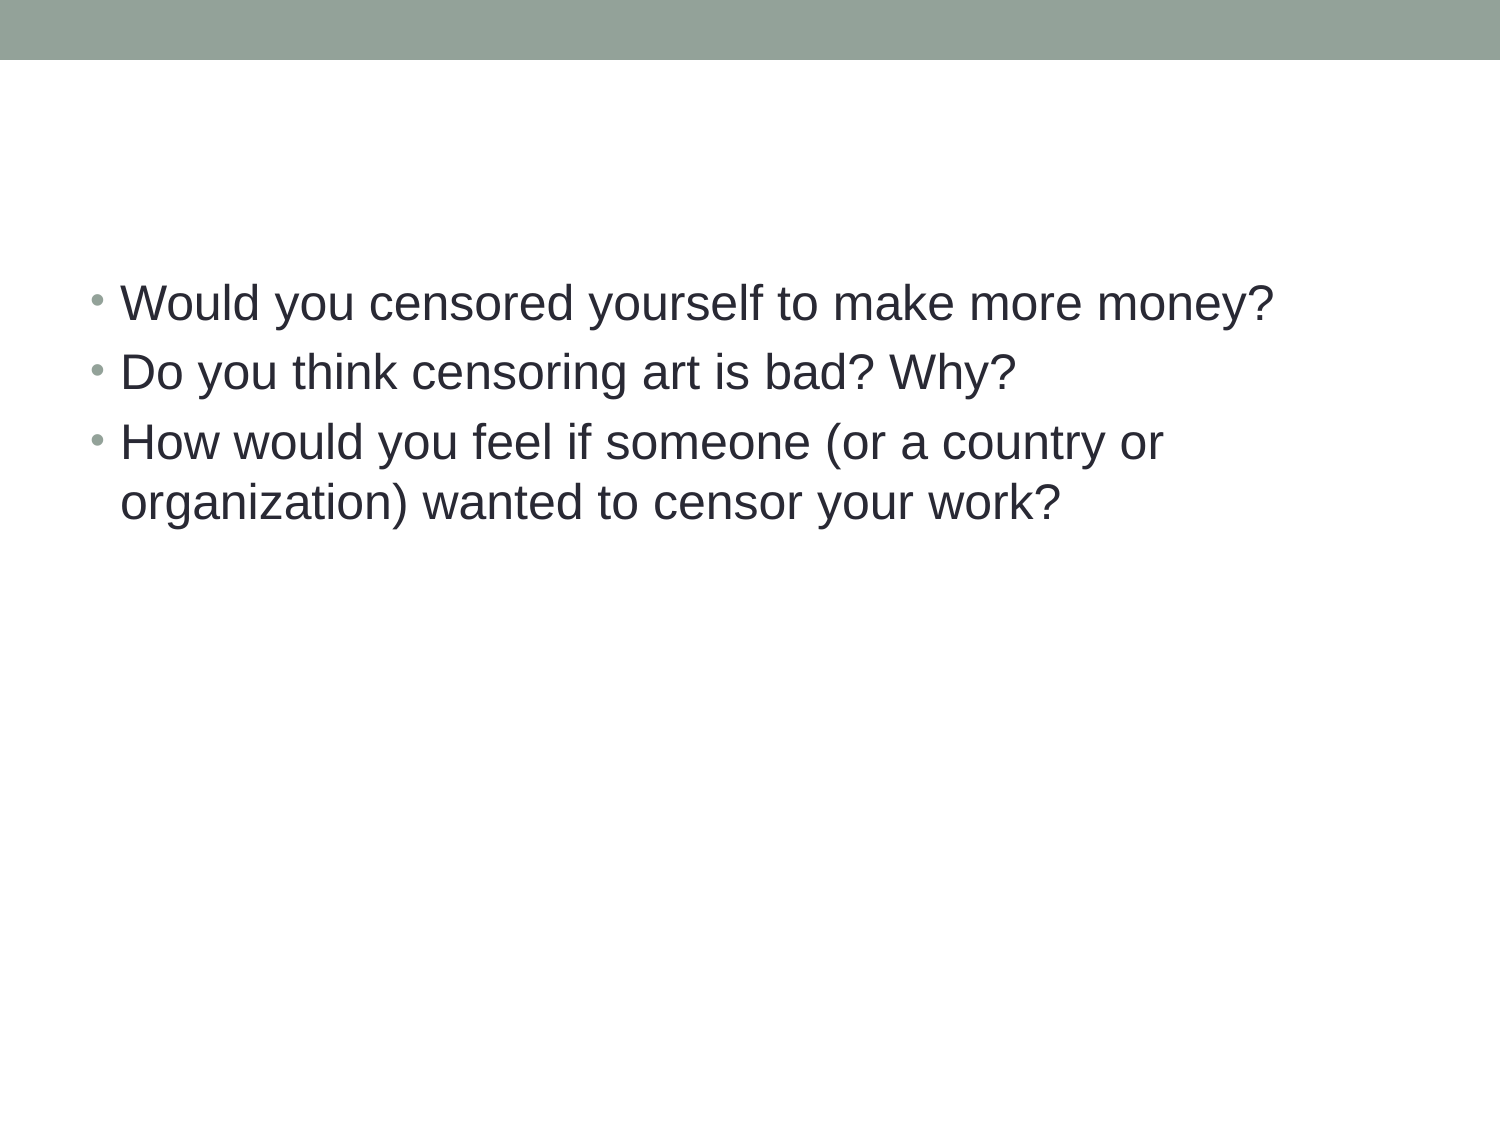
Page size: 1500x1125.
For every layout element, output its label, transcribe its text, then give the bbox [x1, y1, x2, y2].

list Would you censored yourself to make more money? Do you think censoring art is bad? Why? How would you feel if someone (or a country or organization) wanted to censor your work? [75, 262, 1425, 1063]
